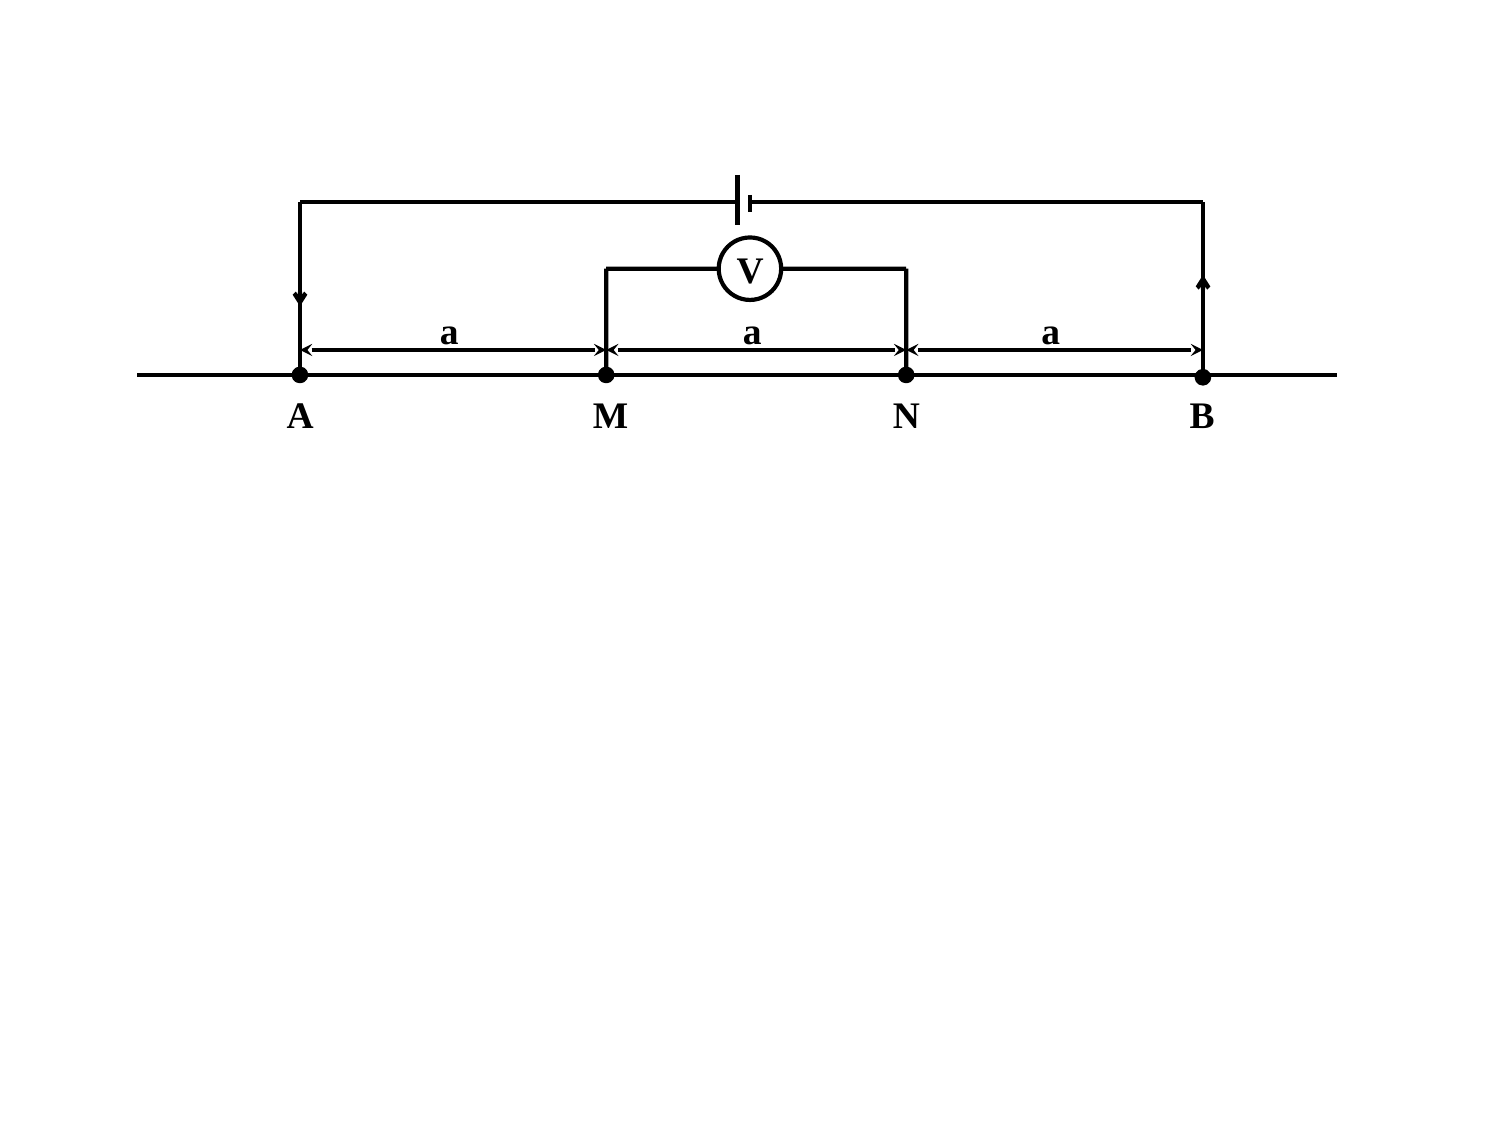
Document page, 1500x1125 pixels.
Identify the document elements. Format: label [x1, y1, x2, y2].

text_box [137, 174, 1338, 445]
